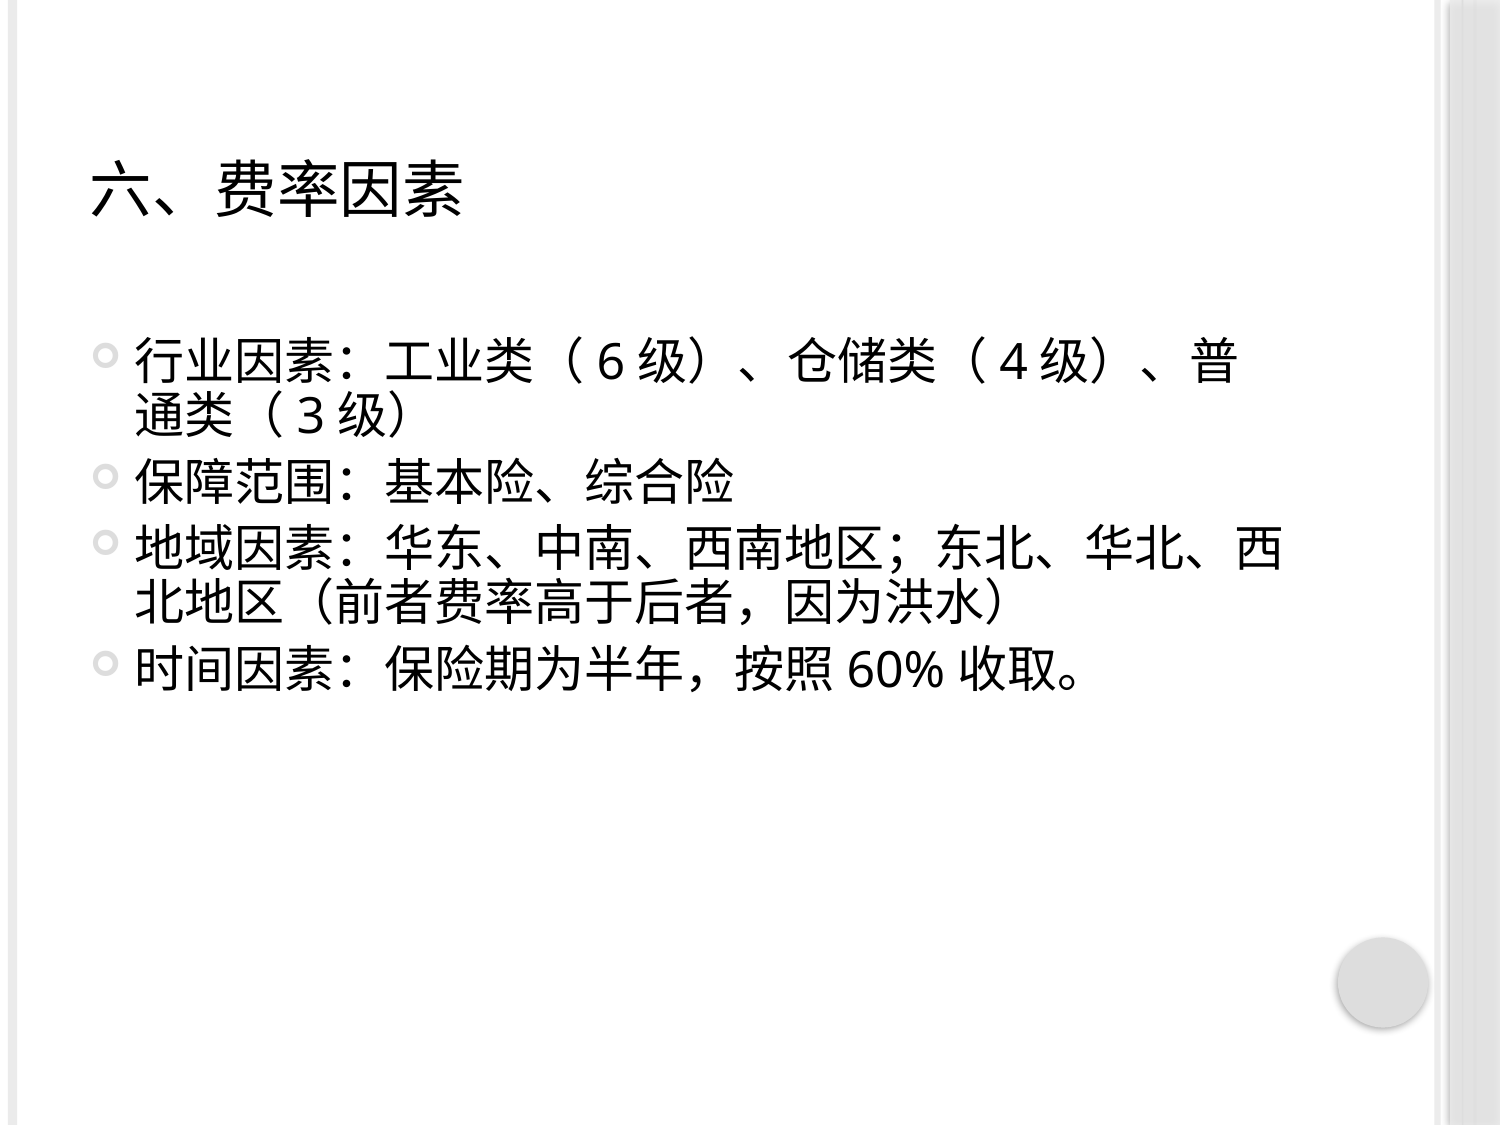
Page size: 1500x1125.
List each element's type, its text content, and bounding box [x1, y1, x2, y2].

title 六、费率因素 [75, 45, 1300, 233]
list 行业因素：工业类（6级）、仓储类（4级）、普通类（3级） 保障范围：基本险、综合险 地域因素：华东、中南、西南地区；东北、华北、西北地区（前者费率高于后者，因为洪水） 时间因素：保险期为半年，按照60%收取。 [74, 262, 1301, 1063]
